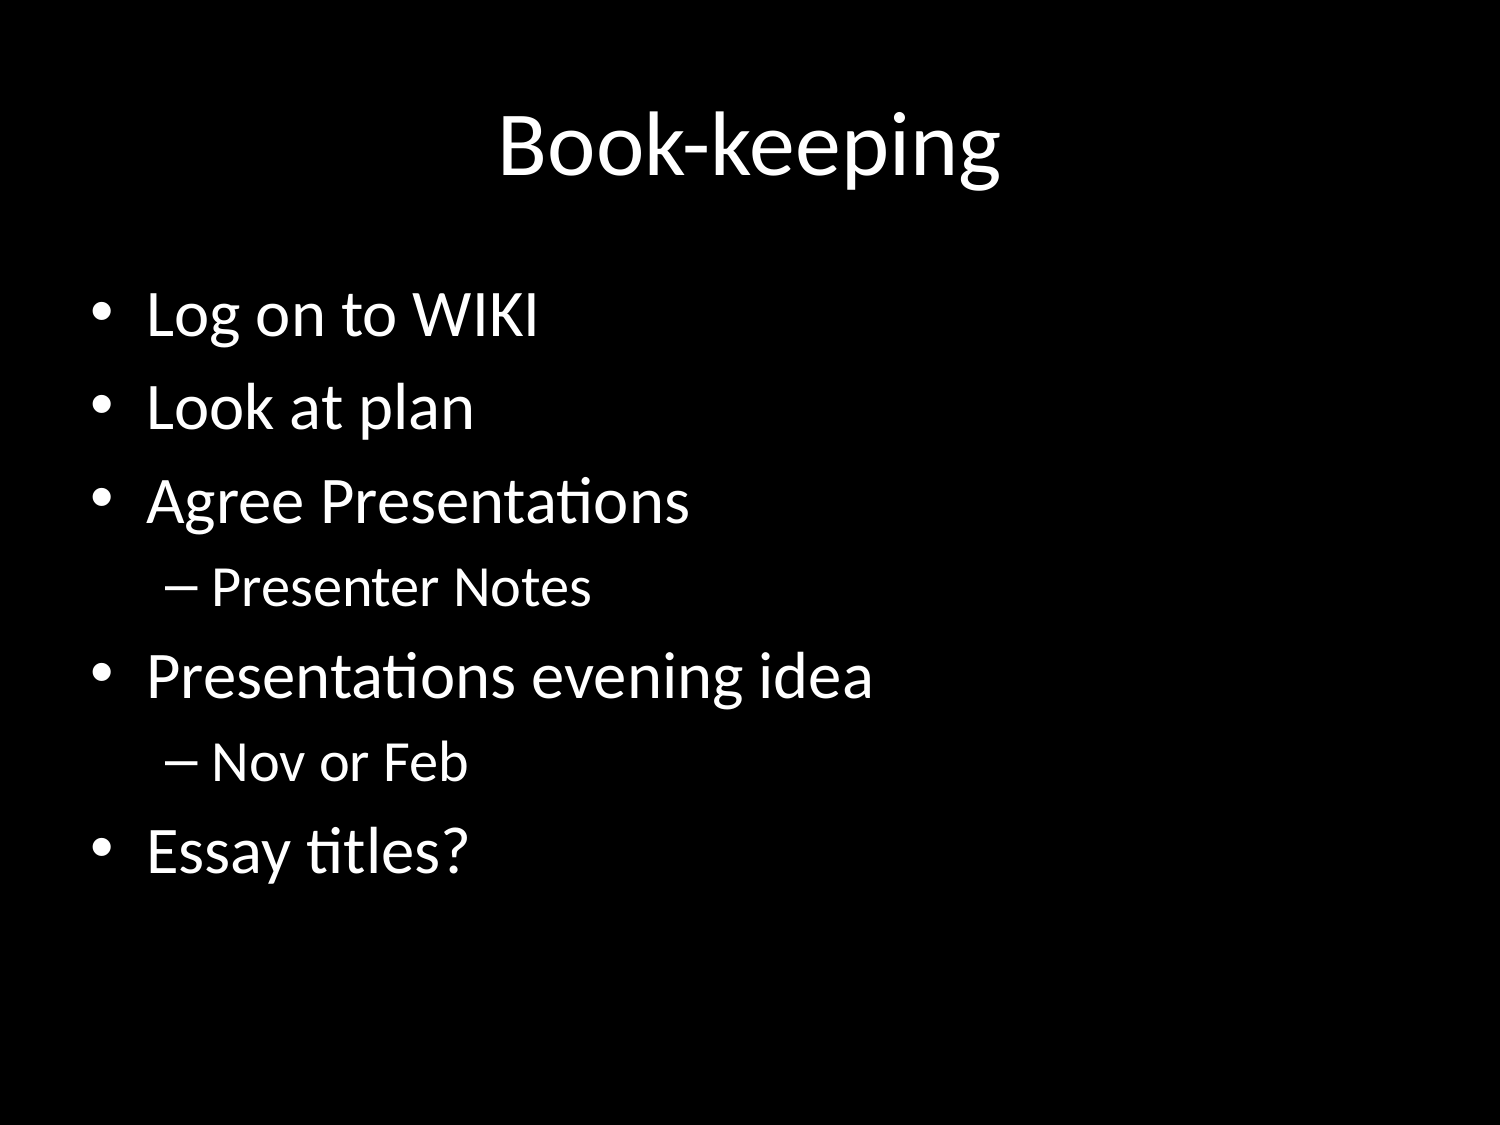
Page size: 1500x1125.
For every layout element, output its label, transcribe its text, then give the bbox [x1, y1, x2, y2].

title Book-keeping [75, 45, 1425, 233]
list Log on to WIKI Look at plan Agree Presentations Presenter Notes Presentations evening idea Nov or Feb Essay titles? [75, 262, 1425, 1005]
